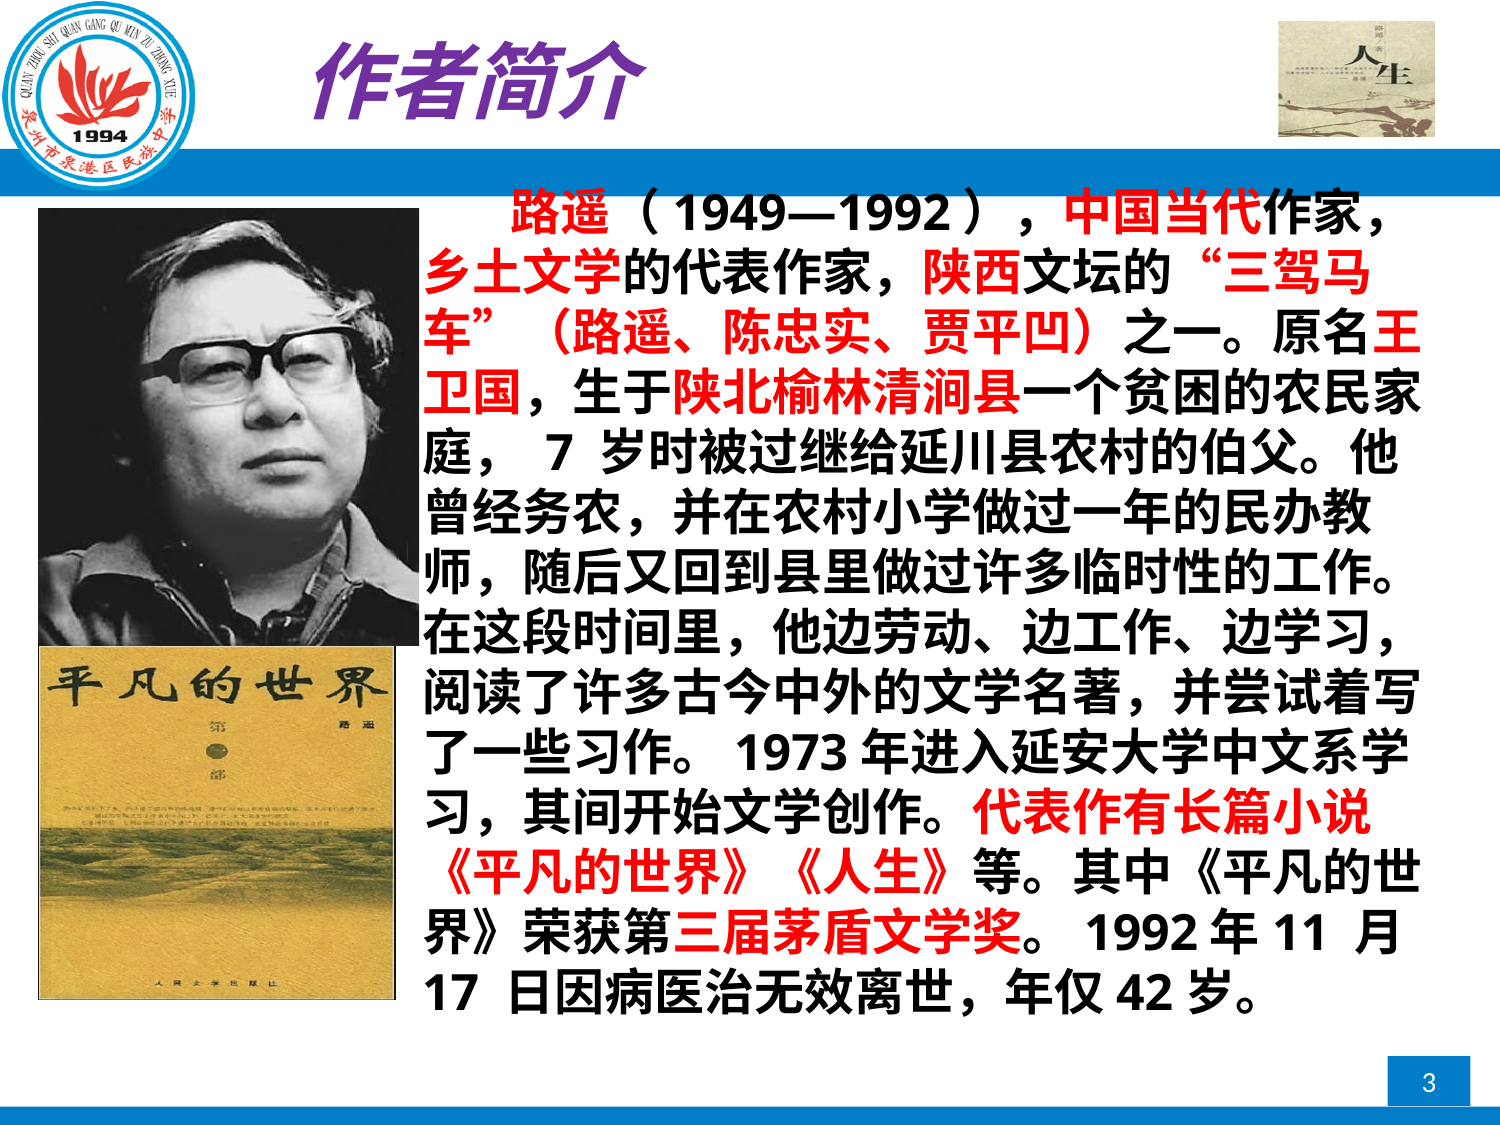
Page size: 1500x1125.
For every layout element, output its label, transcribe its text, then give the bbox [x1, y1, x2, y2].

picture [2, 1, 88, 86]
picture [1278, 21, 1436, 138]
picture [9, 6, 189, 186]
picture [2, 107, 78, 191]
picture [120, 114, 195, 191]
text_box 路遥（1949—1992），中国当代作家，乡土文学的代表作家，陕西文坛的“三驾马车”（路遥、陈忠实、贾平凹）之一。原名王卫国，生于陕北榆林清涧县一个贫困的农民家庭， 7 岁时被过继给延川县农村的伯父。他曾经务农，并在农村小学做过一年的民办教师，随后又回到县里做过许多临时性的工作。在这段时间里，他边劳动、边工作、边学习，阅读了许多古今中外的文学名著，并尝试着写了一些习作。1973年进入延安大学中文系学习，其间开始文学创作。代表作有长篇小说《平凡的世界》《人生》等。其中《平凡的世界》荣获第三届茅盾文学奖。1992年11 月 17 日因病医治无效离世，年仅42岁。 [407, 172, 1447, 1028]
picture [110, 1, 195, 79]
picture [37, 207, 420, 1000]
text_box 作者简介 [288, 21, 762, 137]
